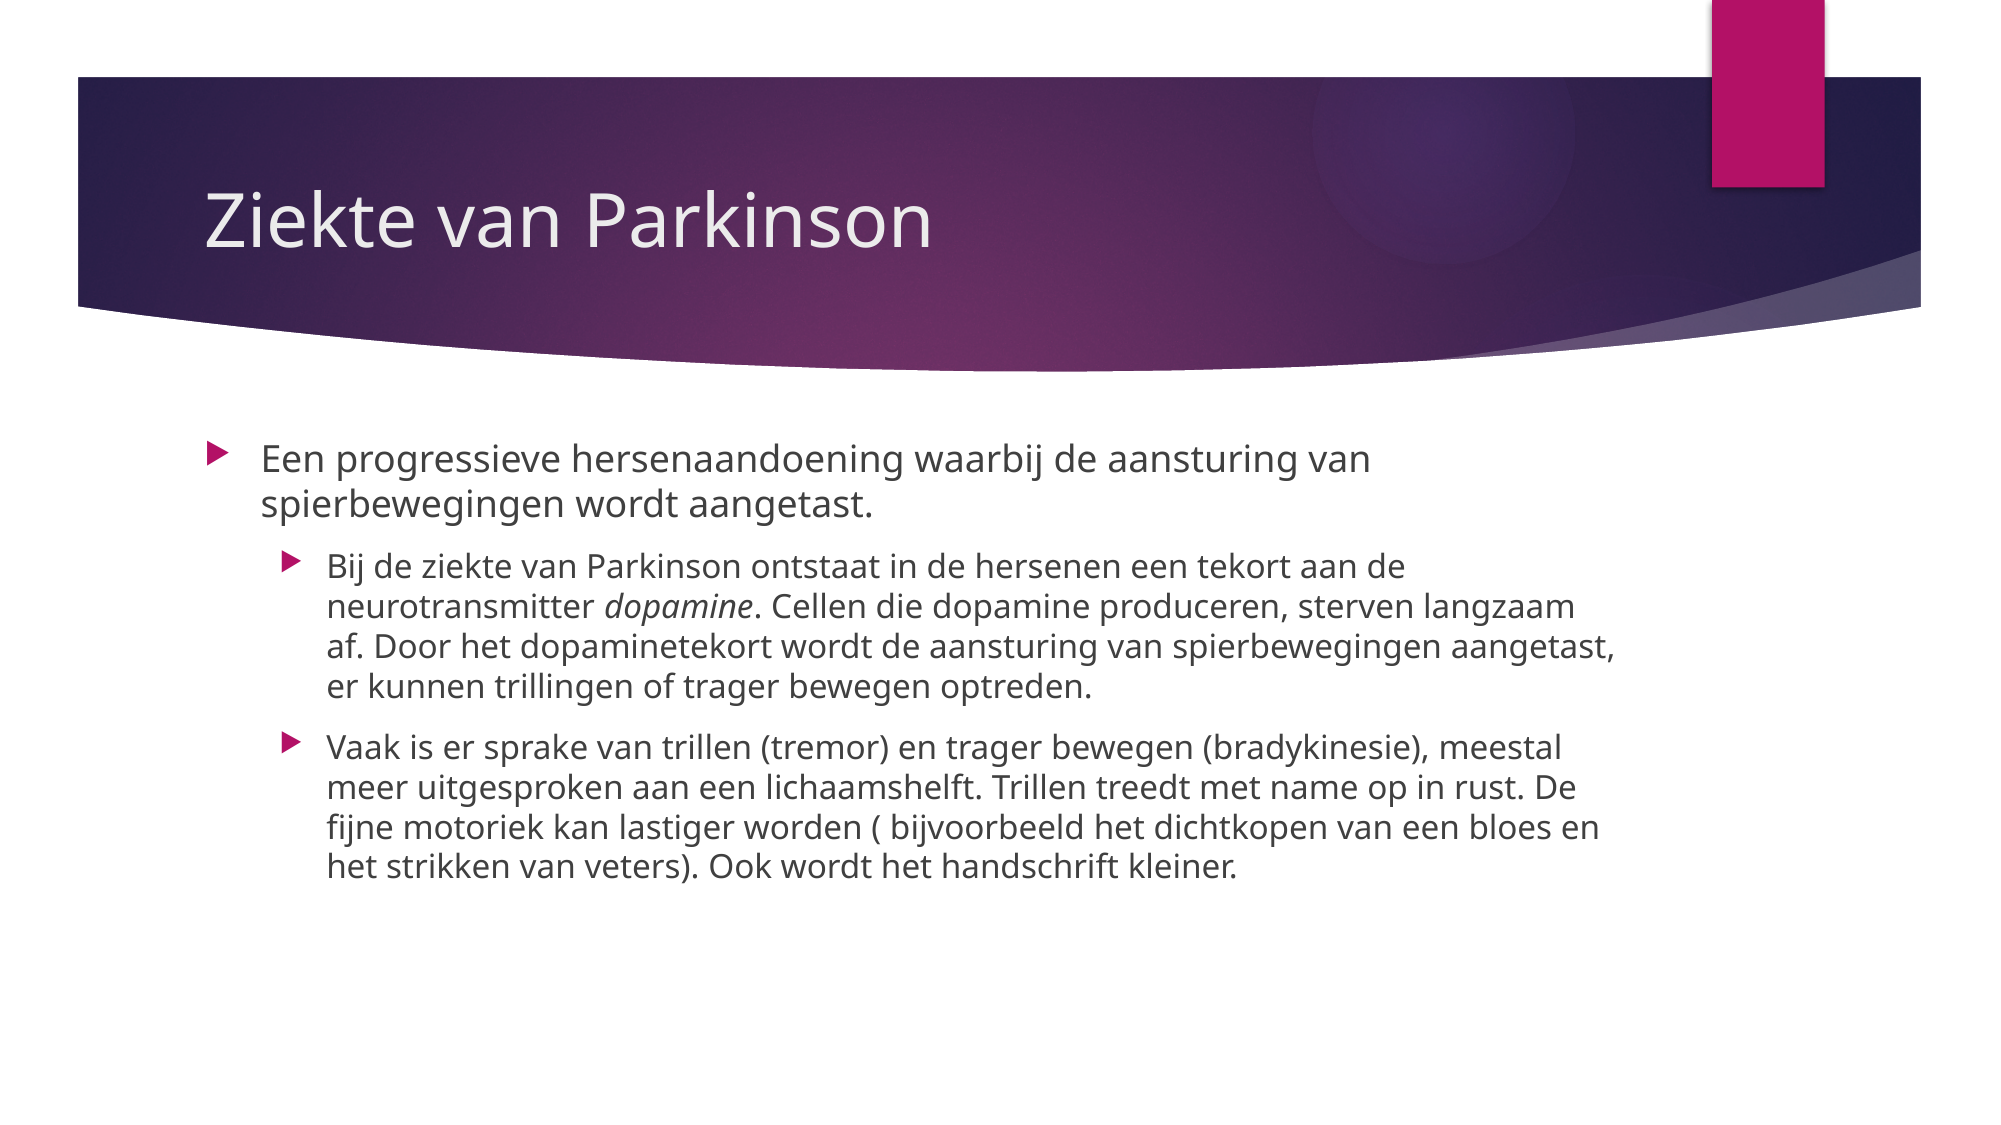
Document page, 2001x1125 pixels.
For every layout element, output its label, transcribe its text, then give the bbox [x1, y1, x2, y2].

title Ziekte van Parkinson [189, 159, 1627, 276]
list Een progressieve hersenaandoening waarbij de aansturing van spierbewegingen wordt aangetast. Bij de ziekte van Parkinson ontstaat in de hersenen een tekort aan de neurotransmitter dopamine. Cellen die dopamine produceren, sterven langzaam af. Door het dopaminetekort wordt de aansturing van spierbewegingen aangetast, er kunnen trillingen of trager bewegen optreden. Vaak is er sprake van trillen (tremor) en trager bewegen (bradykinesie), meestal meer uitgesproken aan een lichaamshelft. Trillen treedt met name op in rust. De fijne motoriek kan lastiger worden ( bijvoorbeeld het dichtkopen van een bloes en het strikken van veters). Ook wordt het handschrift kleiner. [189, 427, 1638, 988]
